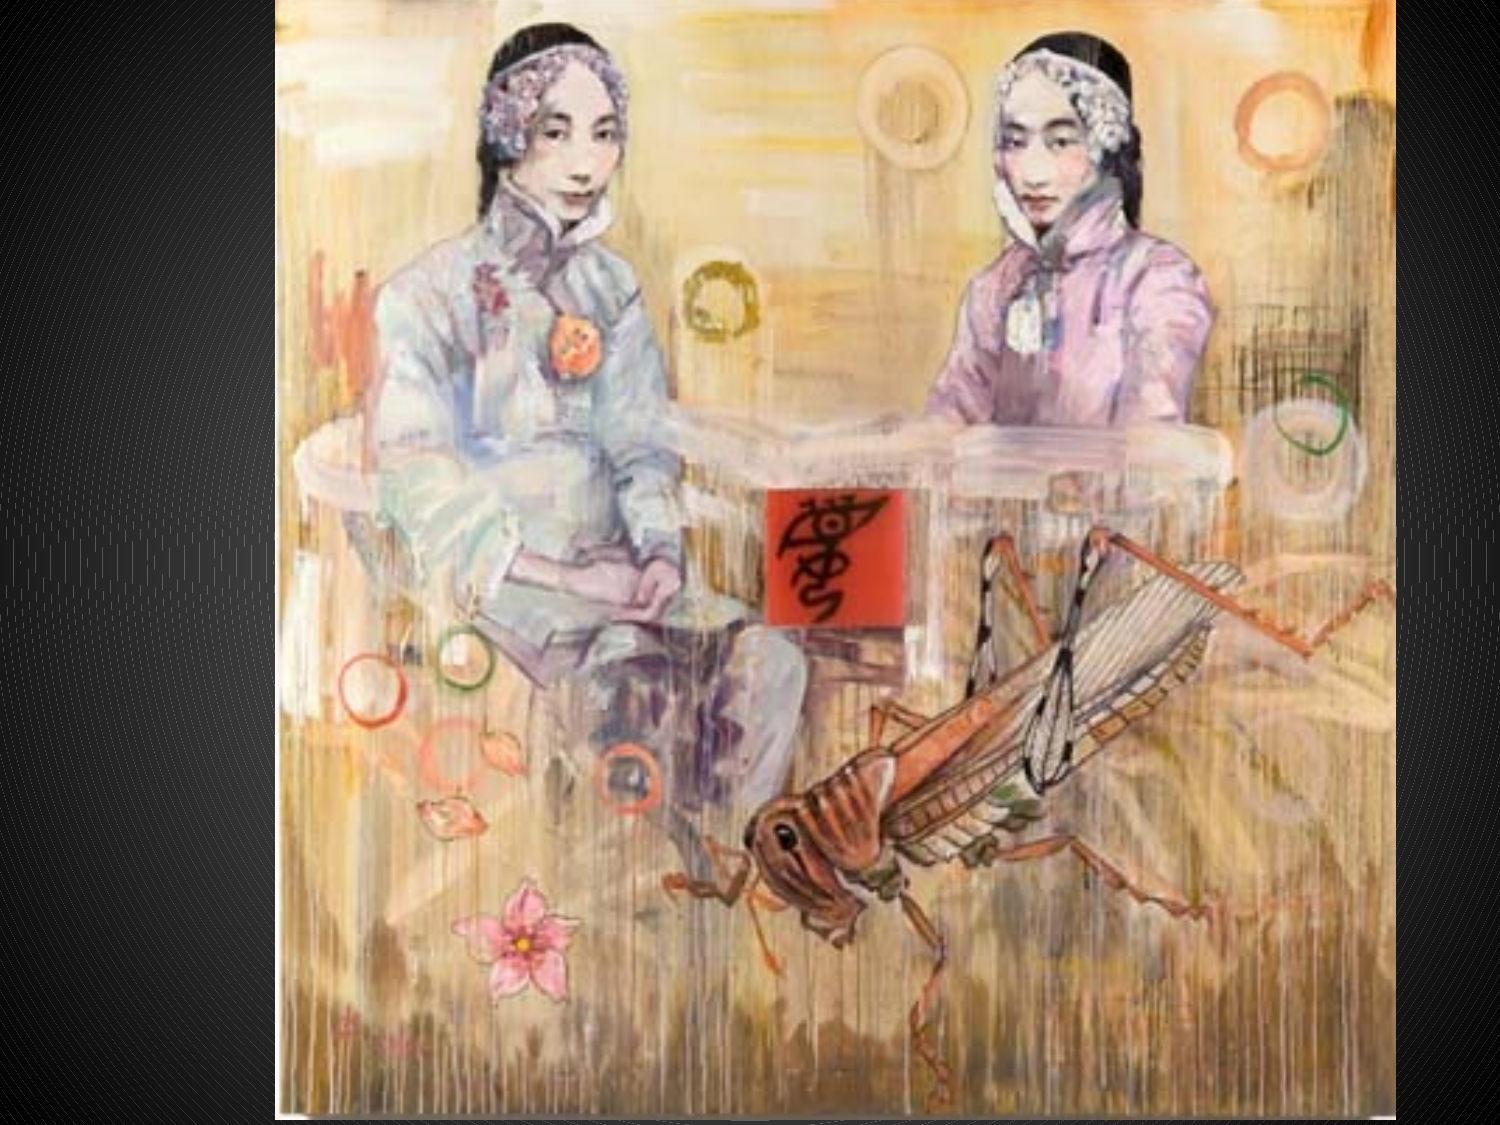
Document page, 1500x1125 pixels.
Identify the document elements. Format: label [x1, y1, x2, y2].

picture [274, 0, 1396, 1120]
